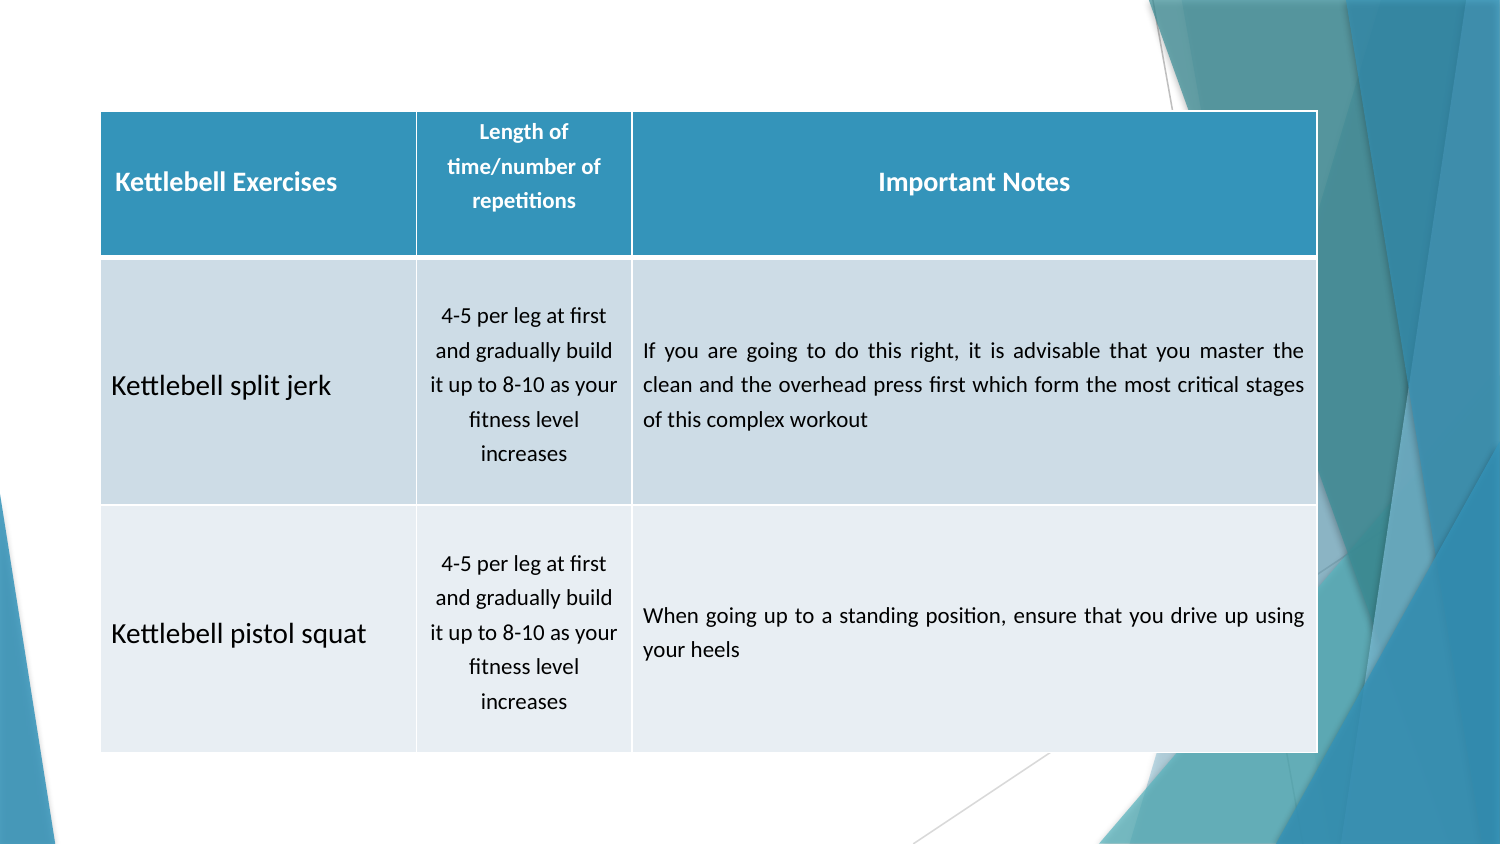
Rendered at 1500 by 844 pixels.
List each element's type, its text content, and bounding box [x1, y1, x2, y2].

table_cell Kettlebell pistol squat [101, 506, 416, 752]
table_cell If you are going to do this right, it is advisable that you master the clean and the overhead press first which form the most critical stages of this complex workout [633, 260, 1316, 504]
table_cell 4-5 per leg at first and gradually build it up to 8-10 as your fitness level increases [417, 506, 631, 752]
table_header Length of time/number of repetitions [417, 112, 631, 255]
table_cell When going up to a standing position, ensure that you drive up using your heels [633, 506, 1316, 752]
table_header Kettlebell Exercises [101, 112, 416, 255]
table_cell 4-5 per leg at first and gradually build it up to 8-10 as your fitness level increases [417, 260, 631, 504]
table_cell Kettlebell split jerk [101, 260, 416, 504]
table_header Important Notes [633, 112, 1316, 255]
